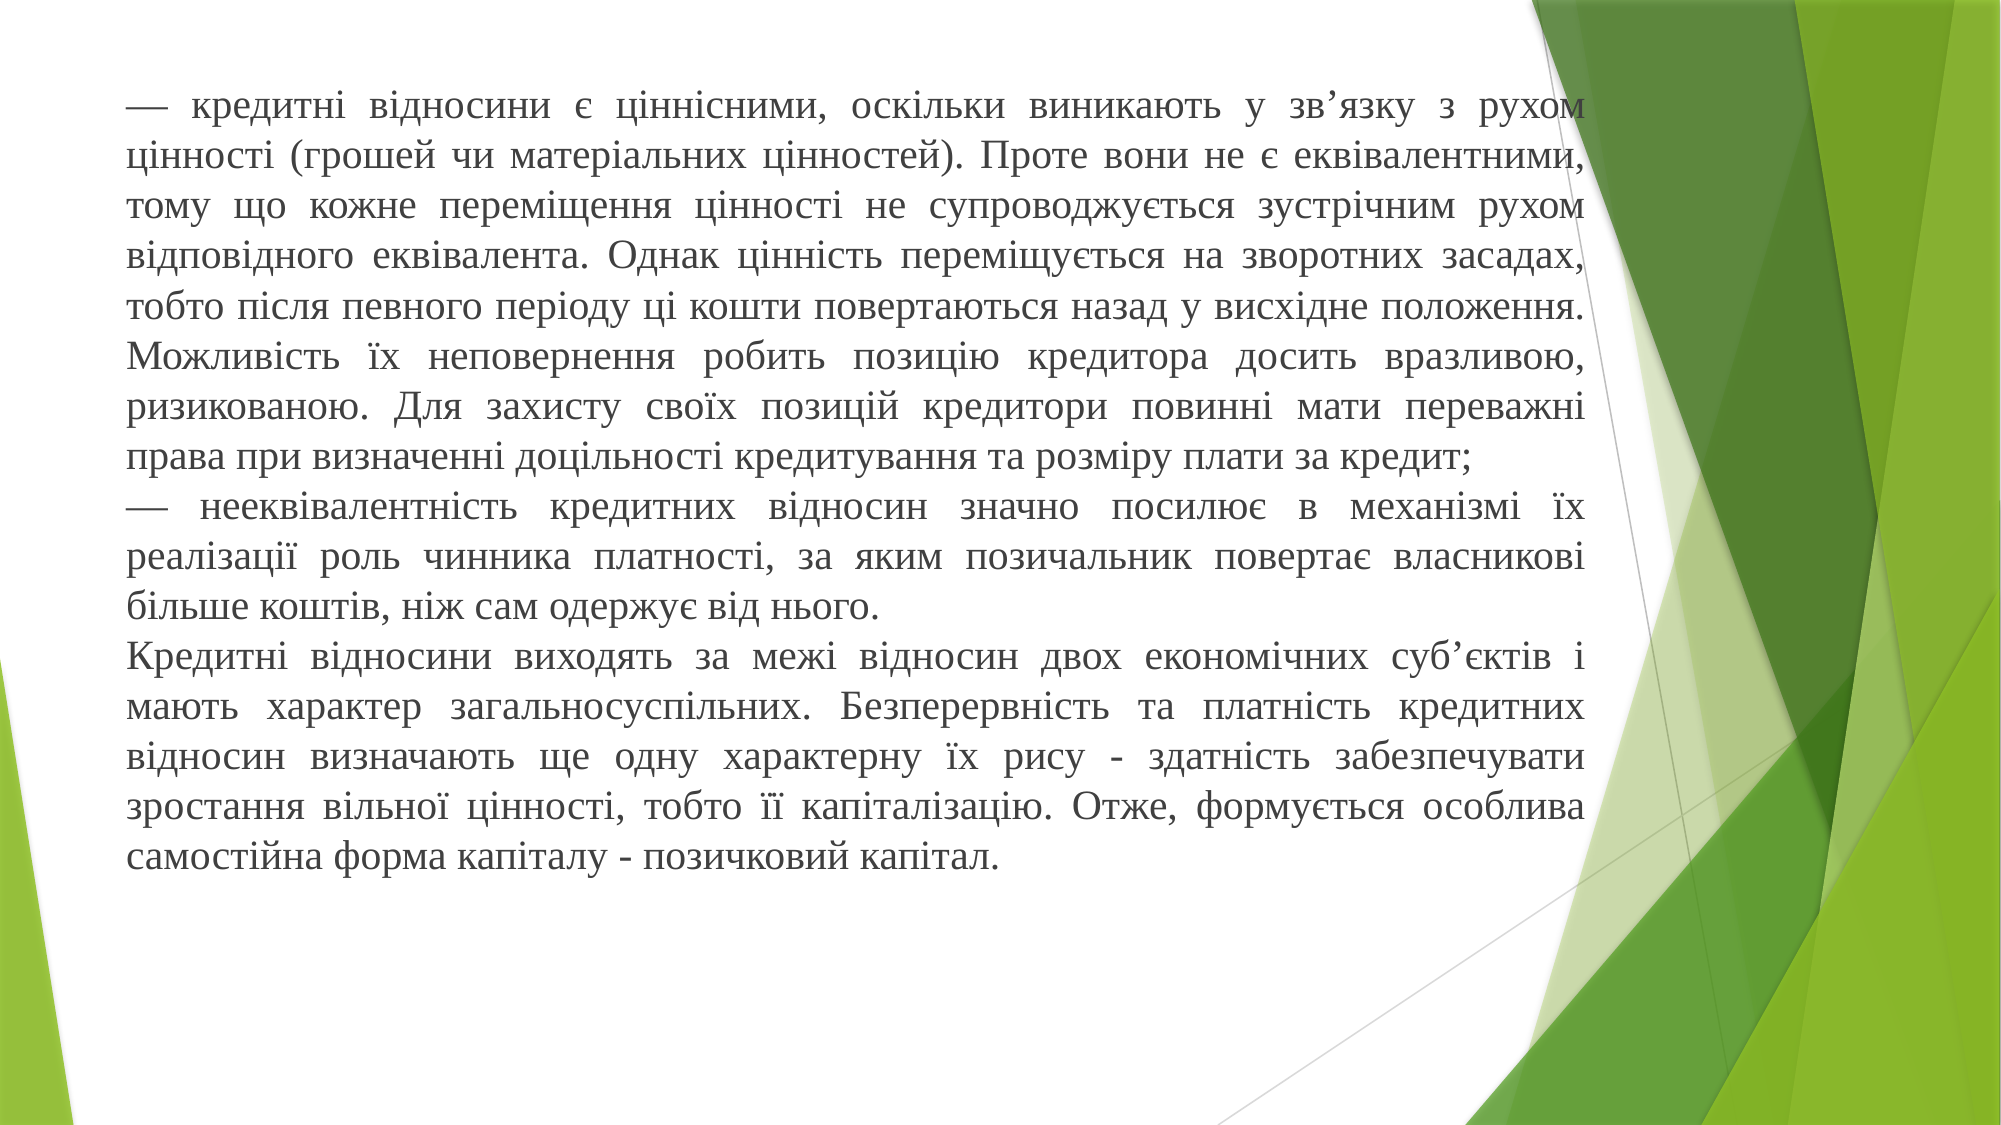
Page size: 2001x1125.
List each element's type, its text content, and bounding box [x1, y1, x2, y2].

list — кредитні відносини є ціннісними, оскільки виникають у зв’язку з рухом цінності (грошей чи матеріальних цінностей). Проте вони не є еквівалентними, тому що кожне переміщення цінності не супроводжується зустрічним рухом відповідного еквівалента. Однак цінність переміщується на зворотних засадах, тобто після певного періоду ці кошти повертаються назад у висхідне положення. Можливість їх неповернення робить позицію кредитора досить вразливою, ризикованою. Для захисту своїх позицій кредитори повинні мати переважні права при визначенні доцільності кредитування та розміру плати за кредит; — нееквівалентність кредитних відносин значно посилює в механізмі їх реалізації роль чинника платності, за яким позичальник повертає власникові більше коштів, ніж сам одержує від нього. Кредитні відносини виходять за межі відносин двох економічних суб’єктів і мають характер загальносуспільних. Безперервність та платність кредитних відносин визначають ще одну характерну їх рису - здатність забезпечувати зростання вільної цінності, тобто її капіталізацію. Отже, формується особлива самостійна форма капіталу - позичковий капітал. [111, 69, 1601, 1053]
